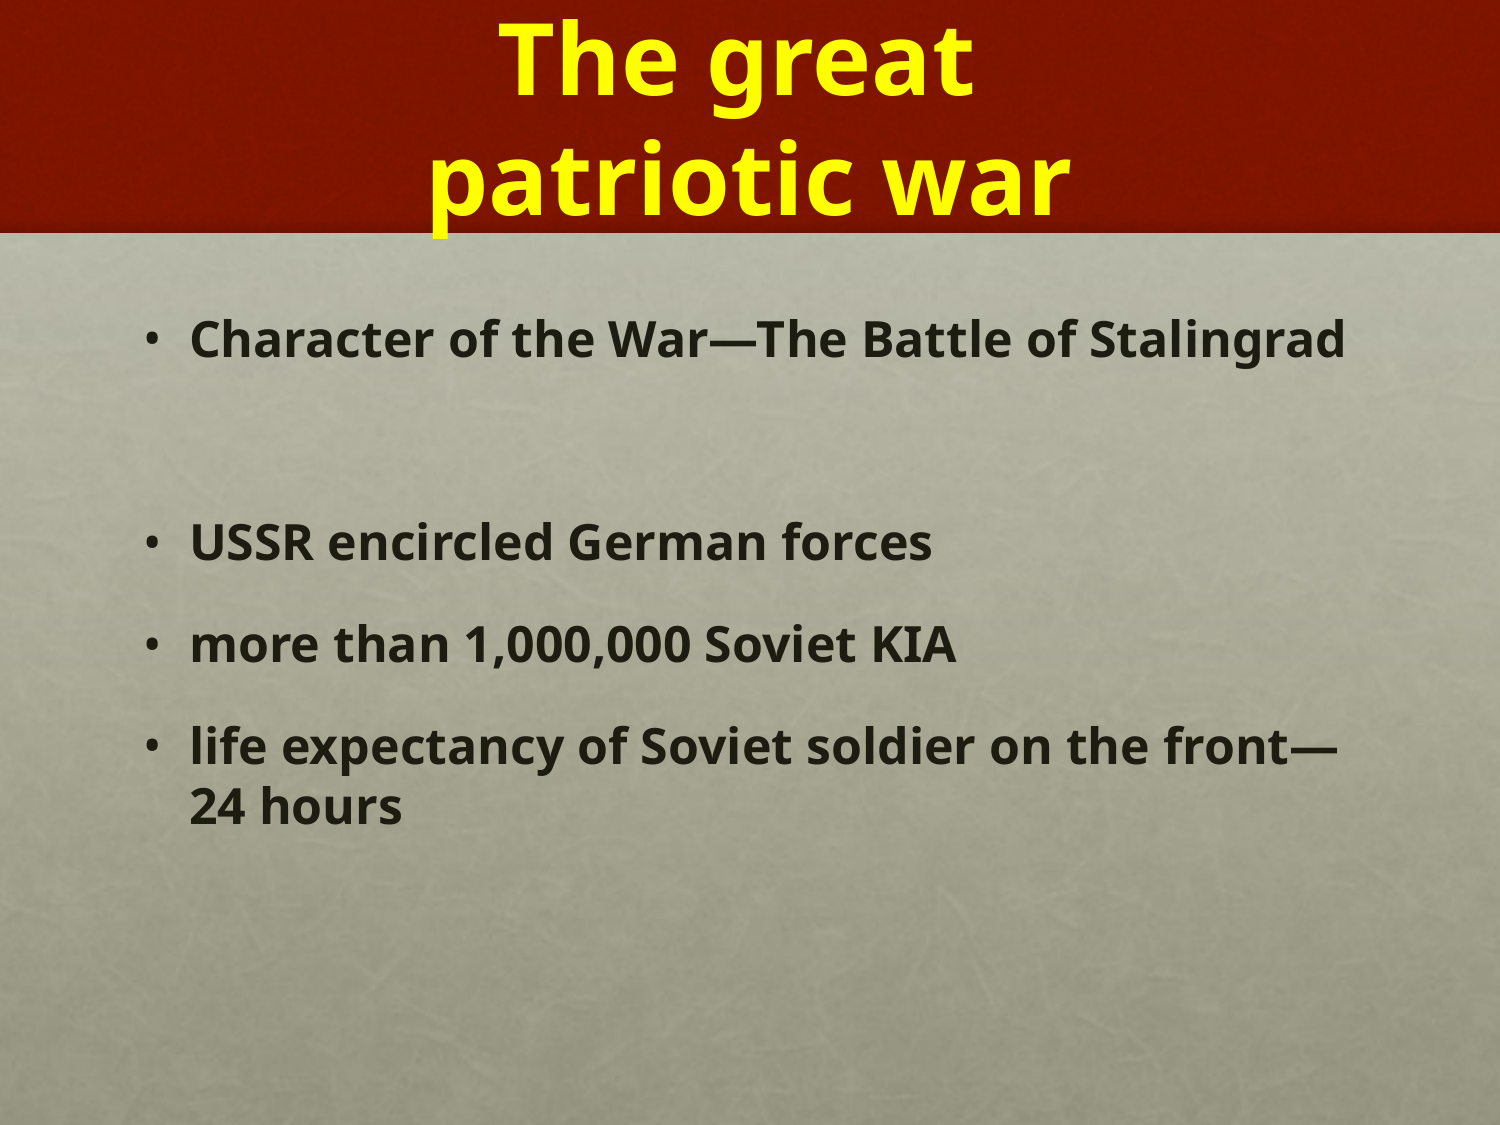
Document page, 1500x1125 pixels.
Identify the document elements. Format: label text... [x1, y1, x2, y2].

list Character of the War—The Battle of Stalingrad USSR encircled German forces more than 1,000,000 Soviet KIA life expectancy of Soviet soldier on the front—24 hours [127, 299, 1372, 1125]
title The great patriotic war [127, 10, 1372, 221]
picture [0, 214, 1500, 1125]
